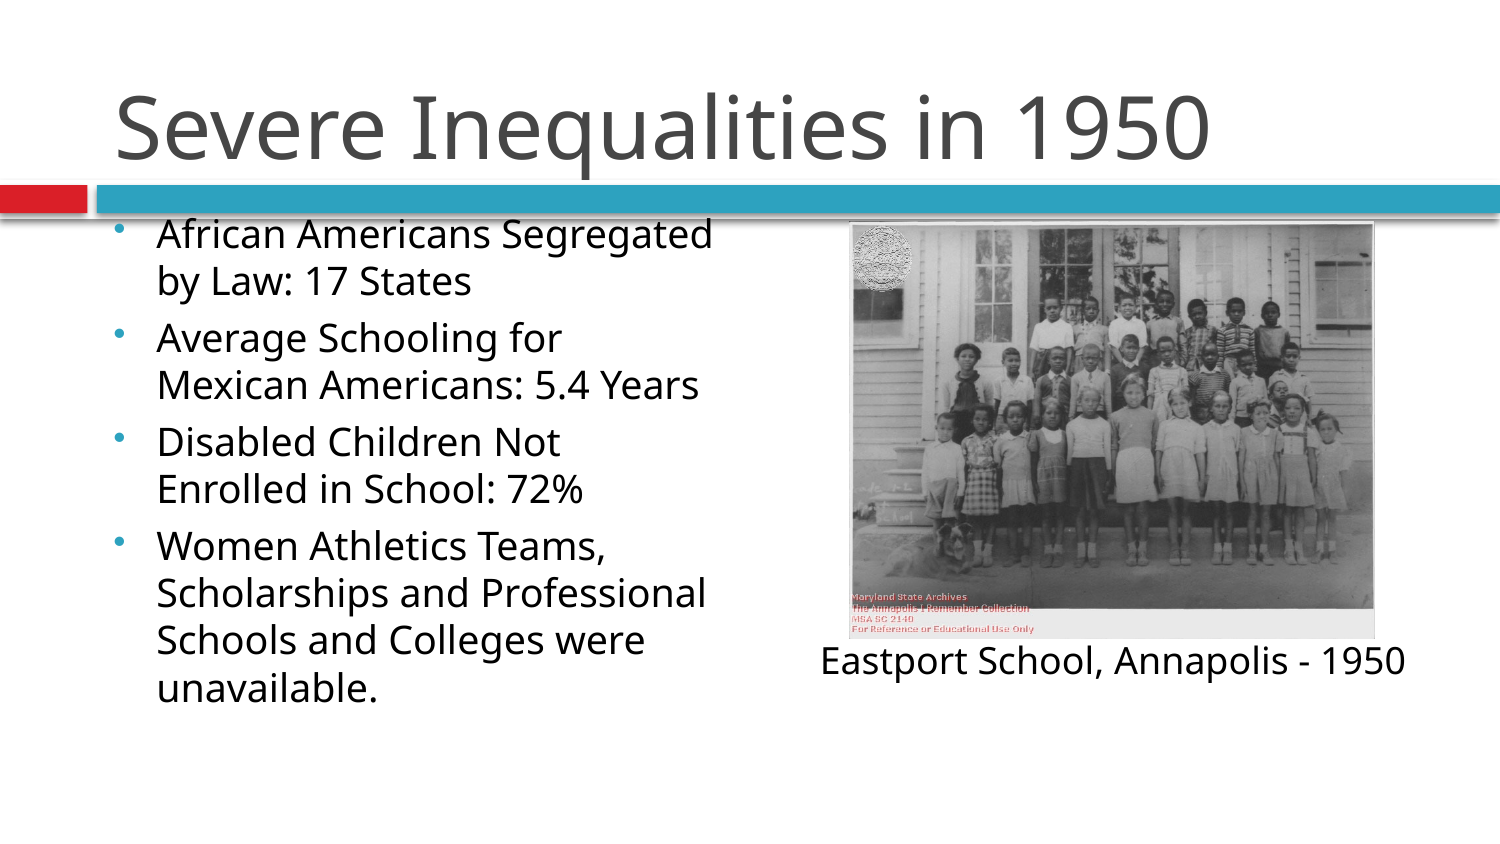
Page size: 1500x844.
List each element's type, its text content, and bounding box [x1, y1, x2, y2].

list African Americans Segregated by Law: 17 States Average Schooling for Mexican Americans: 5.4 Years Disabled Children Not Enrolled in School: 72% Women Athletics Teams, Scholarships and Professional Schools and Colleges were unavailable. [99, 196, 738, 722]
title Severe Inequalities in 1950 [99, 19, 1438, 185]
list Eastport School, Annapolis - 1950 [794, 221, 1433, 759]
picture [849, 221, 1376, 639]
